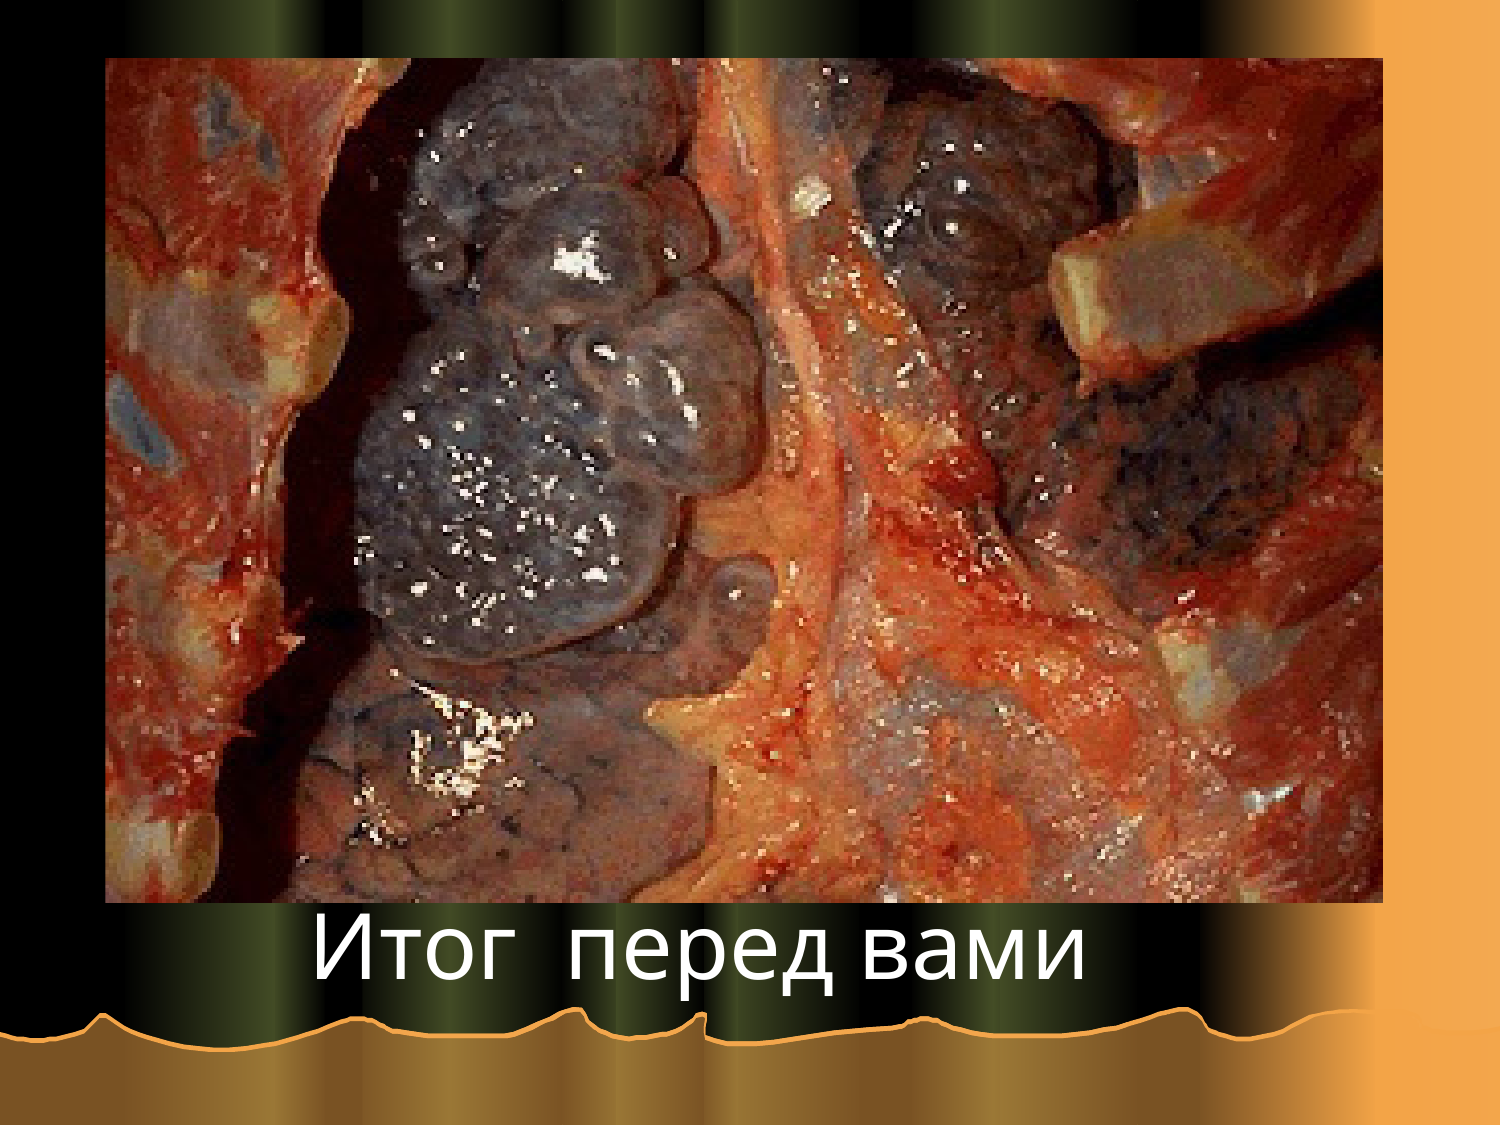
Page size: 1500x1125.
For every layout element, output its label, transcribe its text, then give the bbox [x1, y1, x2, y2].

list Итог перед вами [293, 910, 1195, 1013]
picture [105, 58, 1383, 903]
